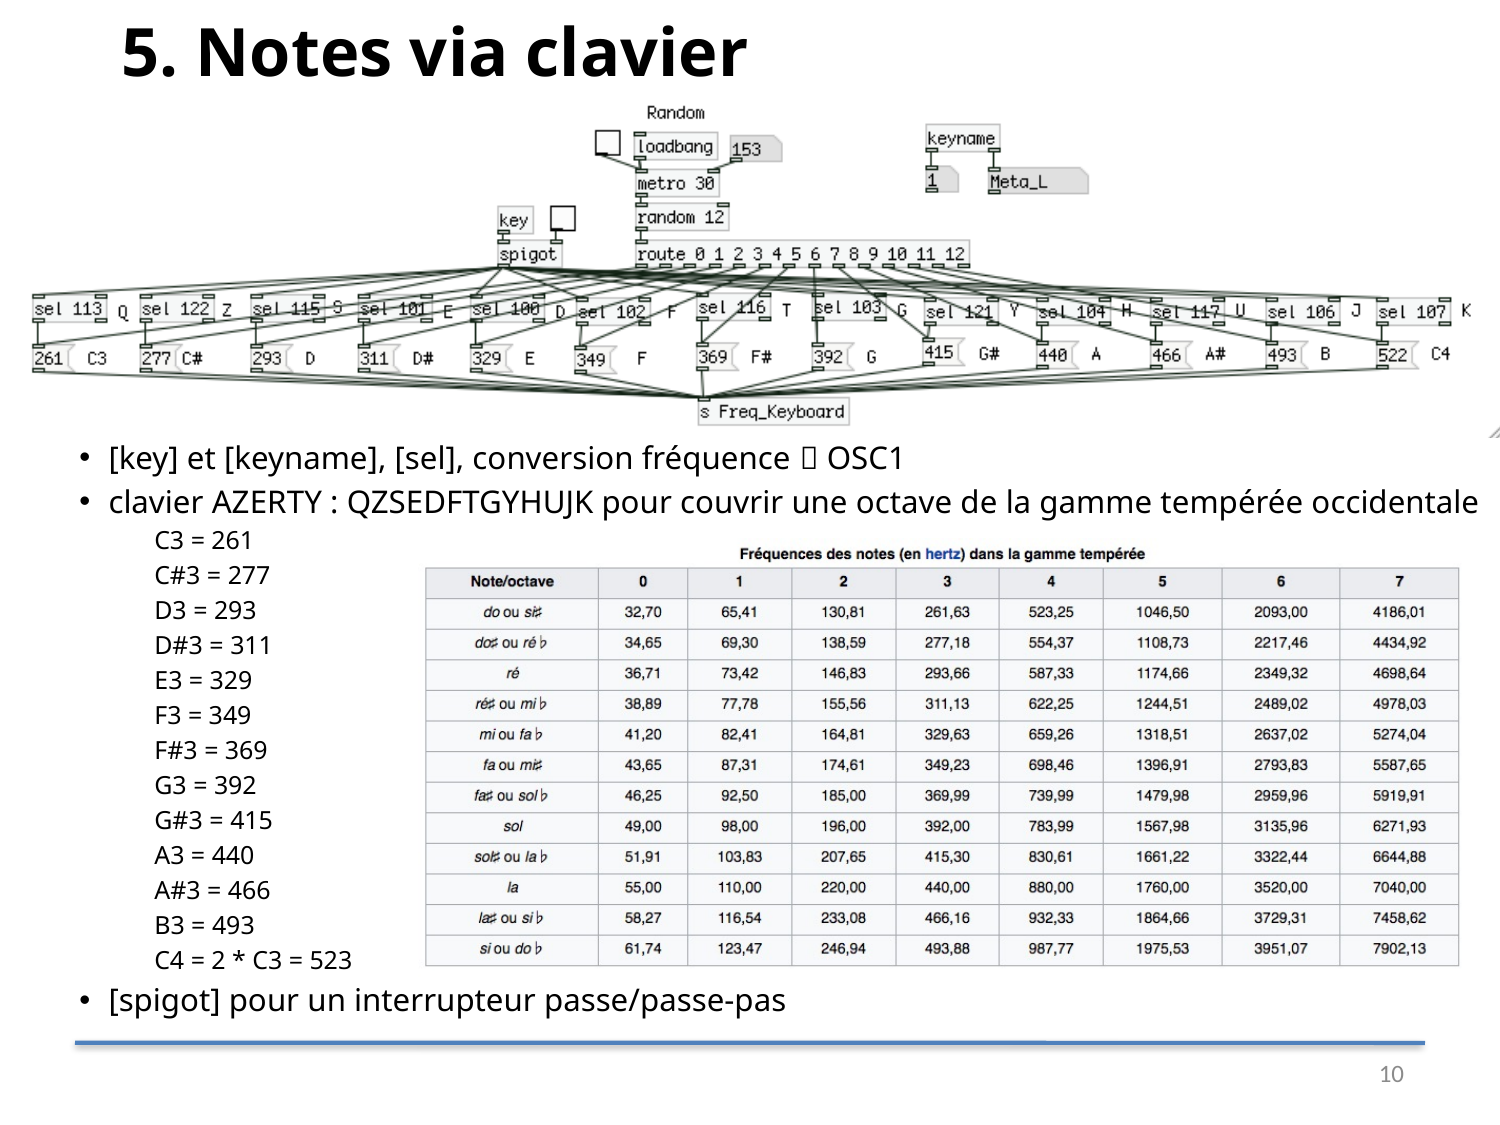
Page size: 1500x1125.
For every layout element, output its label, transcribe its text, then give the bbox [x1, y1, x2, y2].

picture [418, 538, 1474, 980]
picture [1, 103, 1500, 438]
slide_number 10 [1074, 1042, 1425, 1103]
text_box 5. Notes via clavier [106, 2, 1382, 101]
list [key] et [keyname], [sel], conversion fréquence  OSC1 clavier AZERTY : QZSEDFTGYHUJK pour couvrir une octave de la gamme tempérée occidentale C3 = 261 C#3 = 277 D3 = 293 D#3 = 311 E3 = 329 F3 = 349 F#3 = 369 G3 = 392 G#3 = 415 A3 = 440 A#3 = 466 B3 = 493 C4 = 2 * C3 = 523 [spigot] pour un interrupteur passe/passe-pas [64, 446, 1500, 1125]
